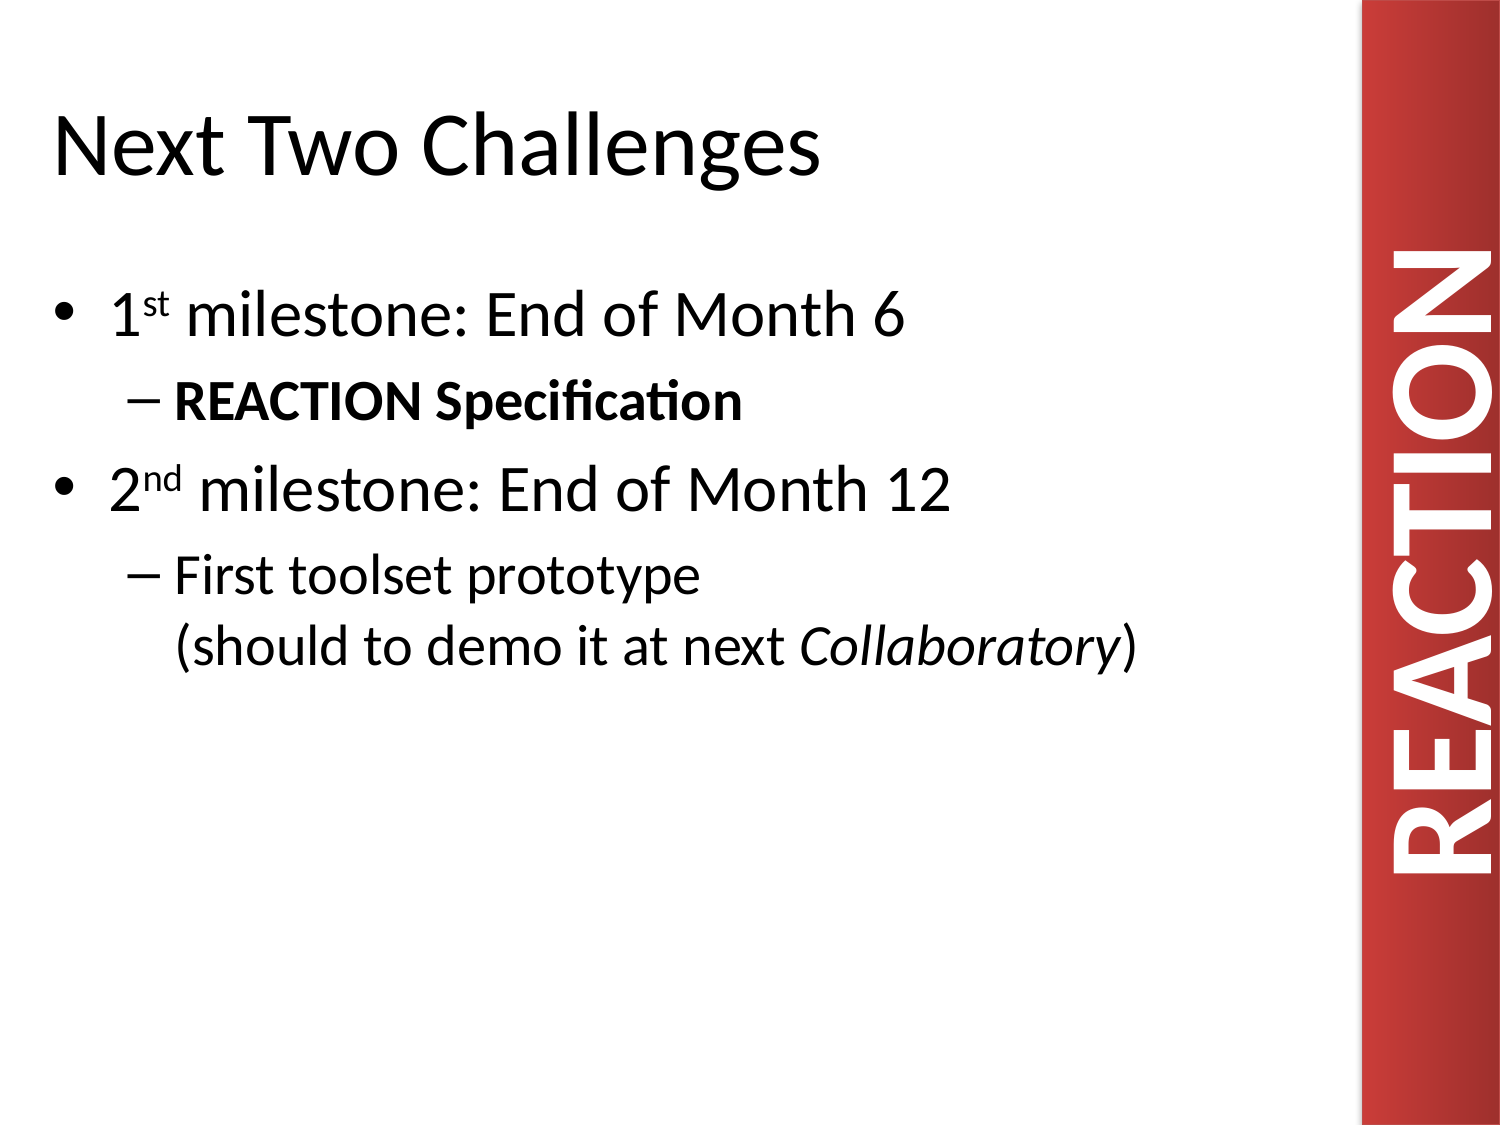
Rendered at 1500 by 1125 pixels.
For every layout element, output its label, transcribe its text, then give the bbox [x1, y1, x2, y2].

list 1st milestone: End of Month 6 REACTION Specification 2nd milestone: End of Month 12 First toolset prototype (should to demo it at next Collaboratory) [37, 262, 1388, 1006]
title Next Two Challenges [37, 44, 1388, 233]
